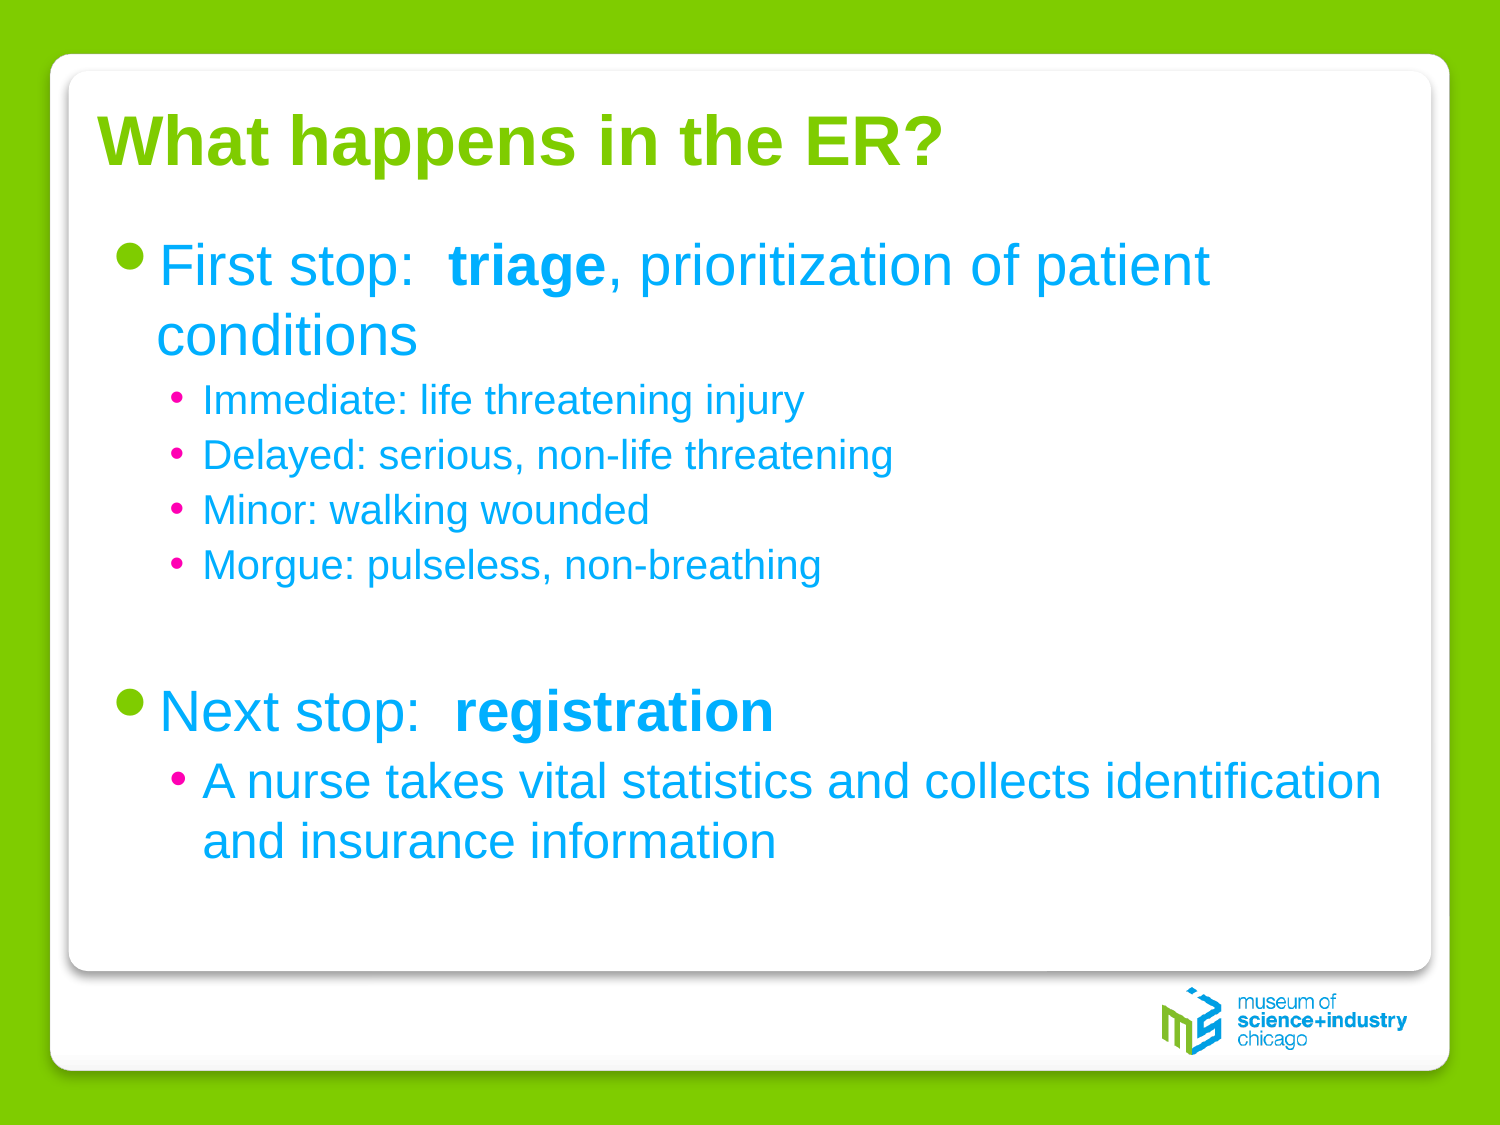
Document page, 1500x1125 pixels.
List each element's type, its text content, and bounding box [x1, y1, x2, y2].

picture [1162, 988, 1407, 1055]
title What happens in the ER? [82, 87, 1426, 188]
list First stop: triage, prioritization of patient conditions Immediate: life threatening injury Delayed: serious, non-life threatening Minor: walking wounded Morgue: pulseless, non-breathing Next stop: registration A nurse takes vital statistics and collects identification and insurance information [82, 212, 1426, 988]
